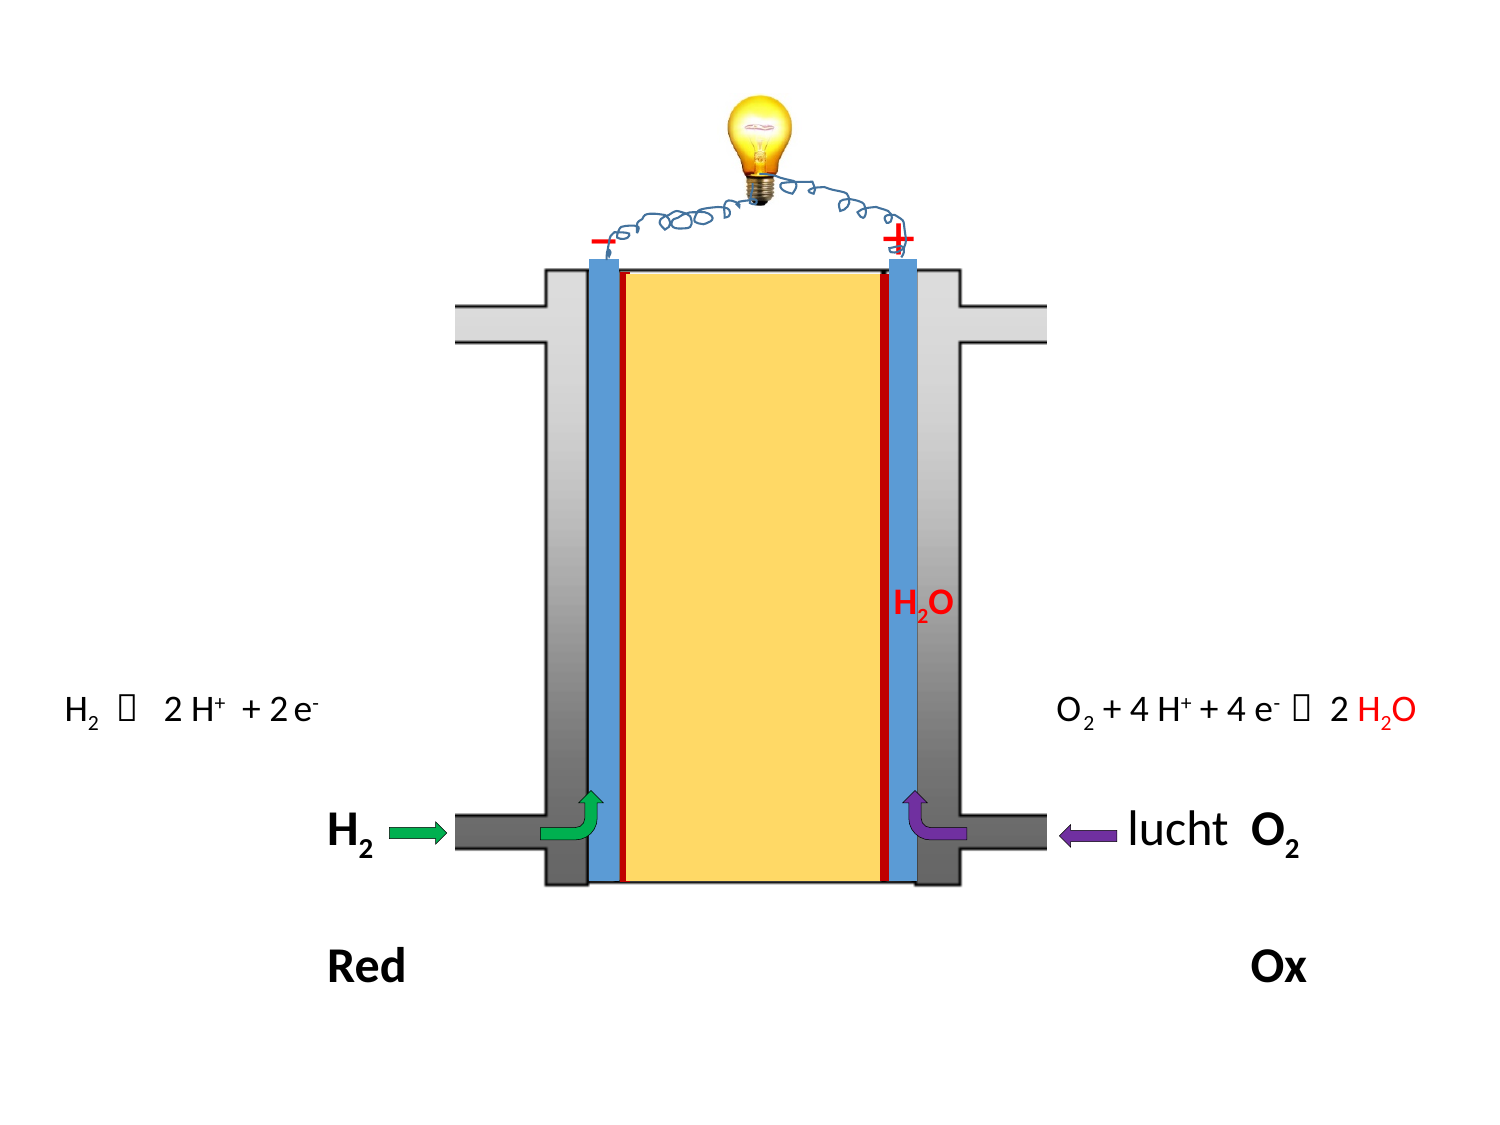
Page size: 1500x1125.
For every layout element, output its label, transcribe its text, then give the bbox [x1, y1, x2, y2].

text_box H2  2 H+ + 2 e- O2 + 4 H+ + 4 e-  2 H2O [1287, 676, 1500, 743]
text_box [214, 186, 1287, 900]
text_box H2 lucht O2 Red Ox [312, 788, 1355, 1000]
text_box [802, 180, 816, 186]
picture [715, 93, 802, 186]
text_box H2  2 H+ + 2 e- O2 + 4 H+ + 4 e-  2 H2O [49, 676, 214, 743]
